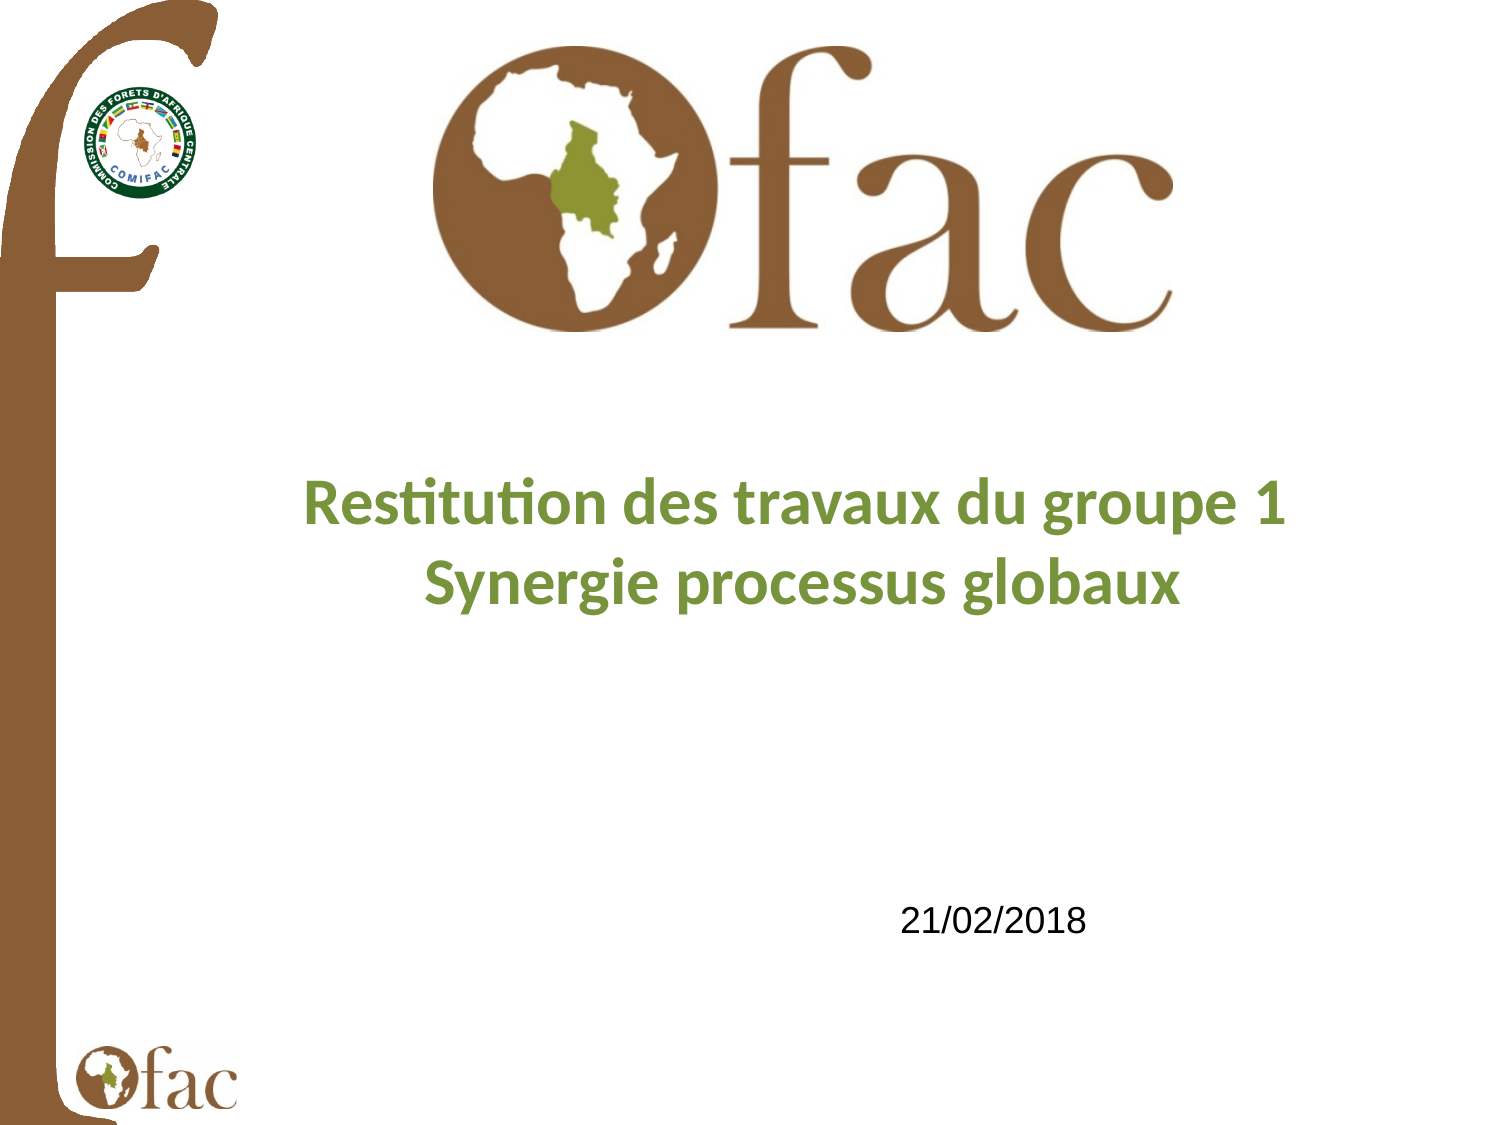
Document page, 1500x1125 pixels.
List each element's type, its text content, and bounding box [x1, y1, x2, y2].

picture [0, 0, 237, 1125]
title Restitution des travaux du groupe 1 Synergie processus globaux [128, 444, 1479, 633]
picture [433, 46, 1174, 332]
text_box 21/02/2018 [885, 888, 1102, 948]
